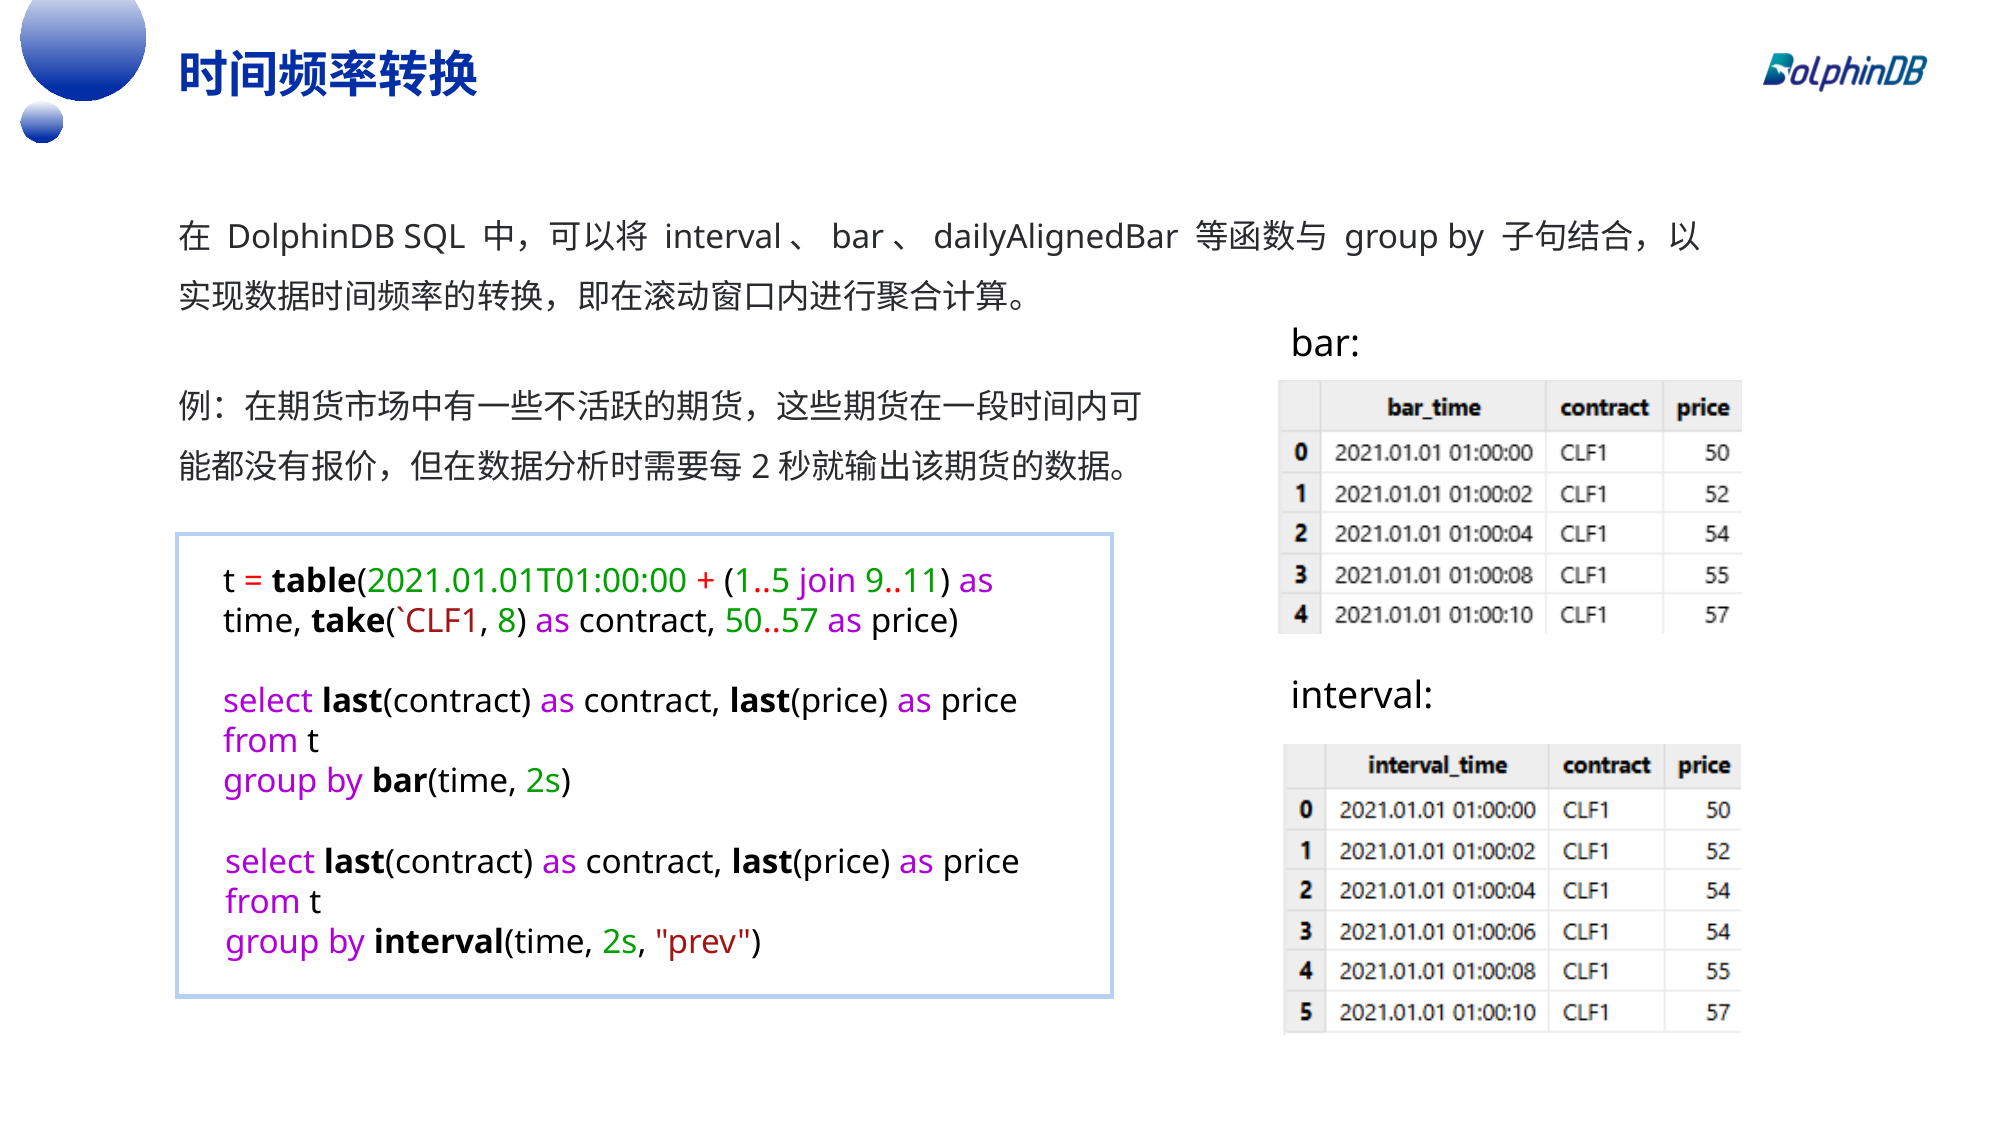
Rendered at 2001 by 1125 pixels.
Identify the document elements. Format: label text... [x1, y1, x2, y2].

text_box select last(contract) as contract, last(price) as price from t group by interval(time, 2s, "prev") [210, 832, 1044, 968]
text_box [19, 99, 64, 144]
text_box 在 DolphinDB SQL 中，可以将 interval、bar、dailyAlignedBar 等函数与 group by 子句结合，以实现数据时间频率的转换，即在滚动窗口内进行聚合计算。 [163, 187, 1741, 323]
text_box [19, 0, 147, 102]
text_box bar: [1275, 311, 1453, 372]
picture [1282, 744, 1741, 1035]
text_box [176, 533, 1113, 997]
text_box 时间频率转换 [163, 35, 1545, 110]
picture [1275, 380, 1742, 634]
picture [1755, 47, 1929, 93]
text_box 例：在期货市场中有一些不活跃的期货，这些期货在一段时间内可能都没有报价，但在数据分析时需要每2秒就输出该期货的数据。 [163, 358, 1176, 493]
text_box interval: [1275, 663, 1453, 723]
